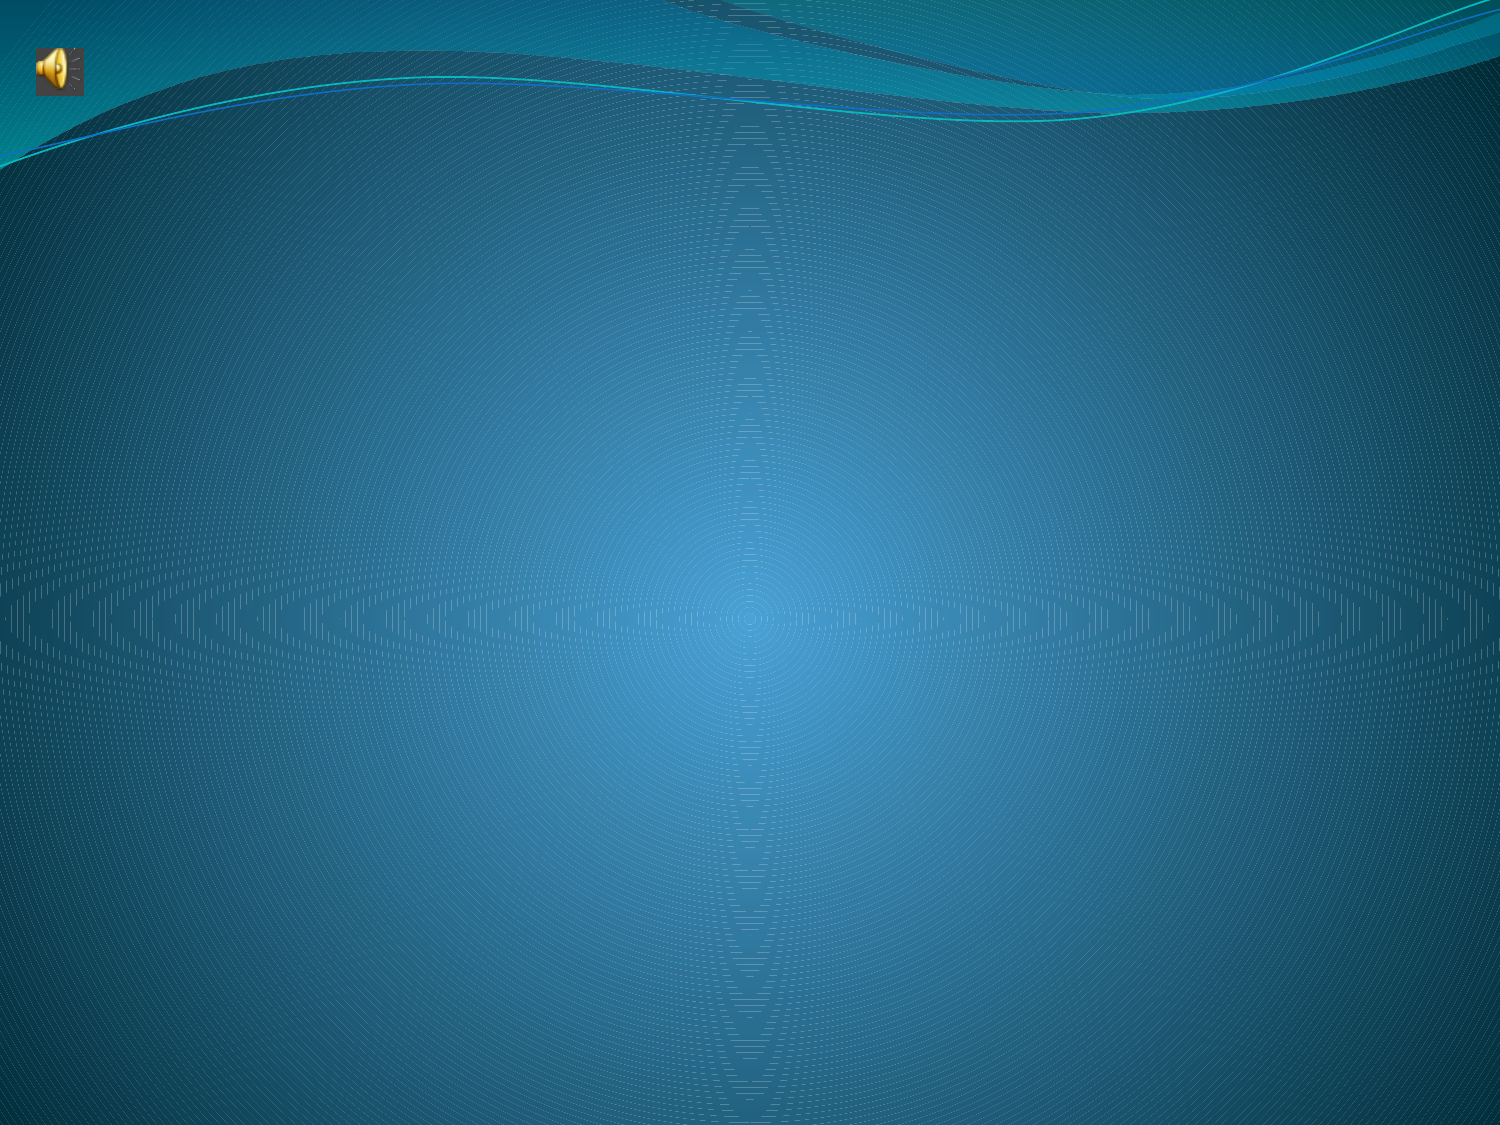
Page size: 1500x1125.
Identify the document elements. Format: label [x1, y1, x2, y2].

title [86, 215, 1363, 440]
picture [34, 49, 86, 98]
